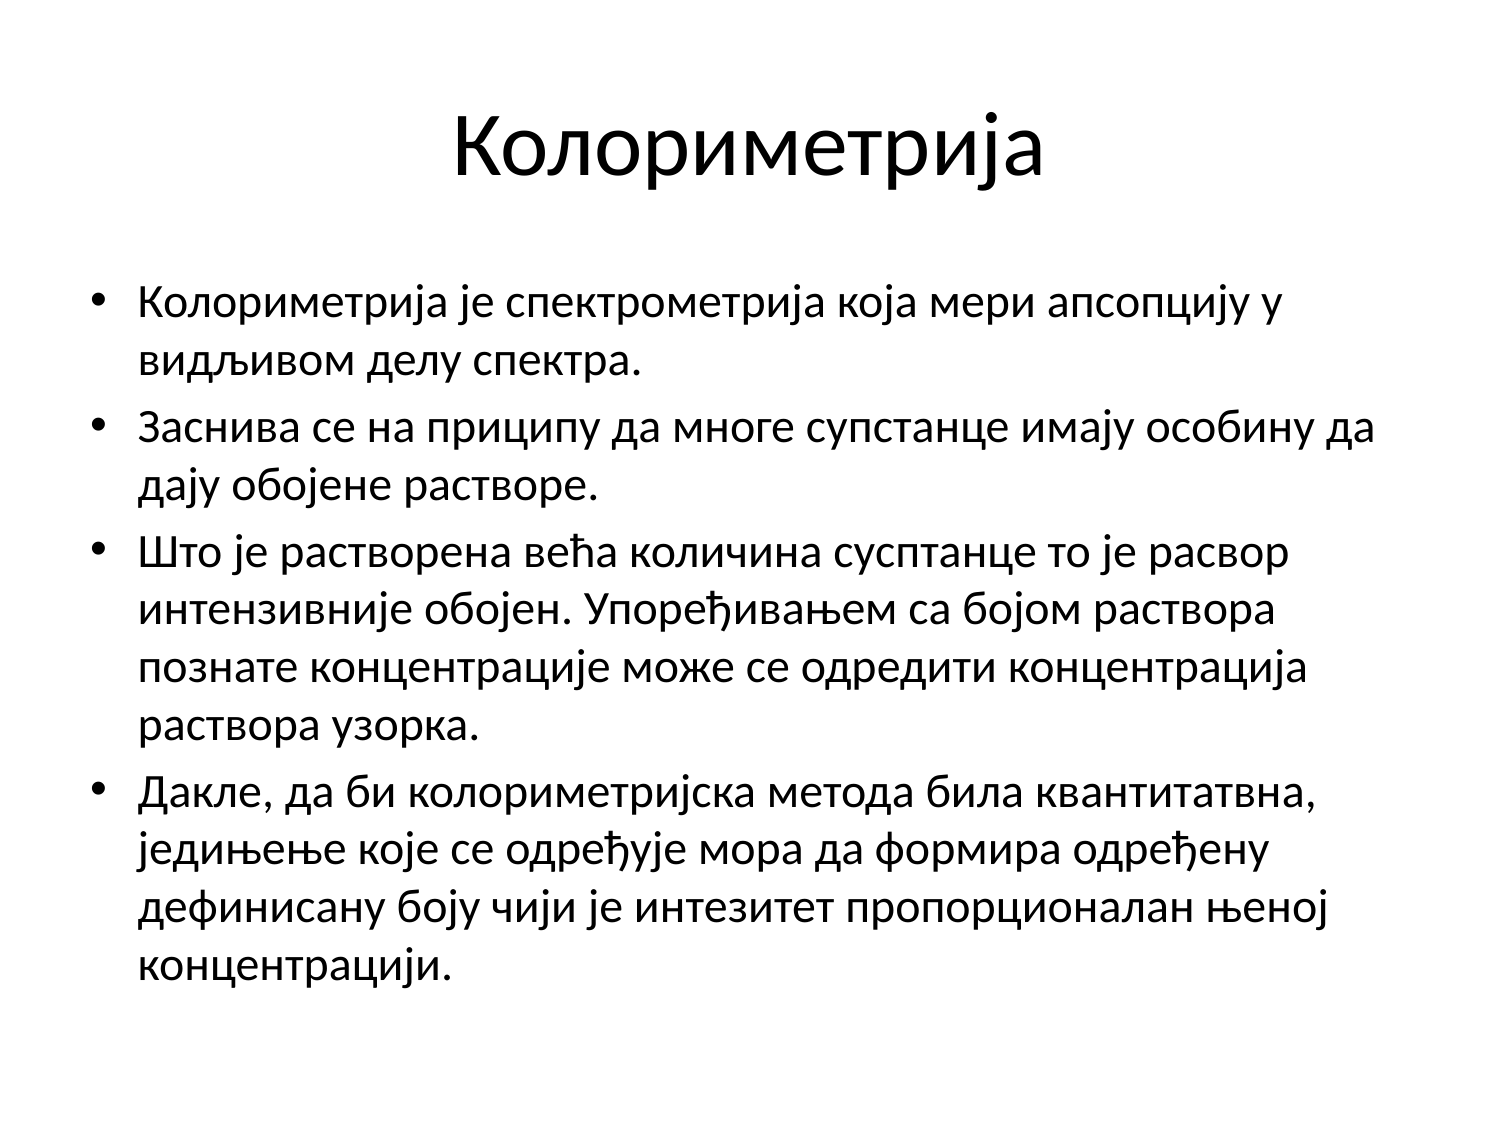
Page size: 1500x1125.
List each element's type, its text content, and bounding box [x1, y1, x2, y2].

title Колориметрија [75, 45, 1425, 233]
list Колориметрија је спектрометрија која мери апсопцију у видљивом делу спектра. Заснива се на приципу да многе супстанце имају особину да дају обојене растворе. Што је растворена већа количина сусптанце то је расвор интензивније обојен. Упоређивањем са бојом раствора познате концентрације може се одредити концентрација раствора узорка. Дакле, да би колориметријска метода била квантитатвна, једињење које се одређује мора да формира одређену дефинисану боју чији је интезитет пропорционалан њеној концентрацији. [75, 262, 1425, 1005]
